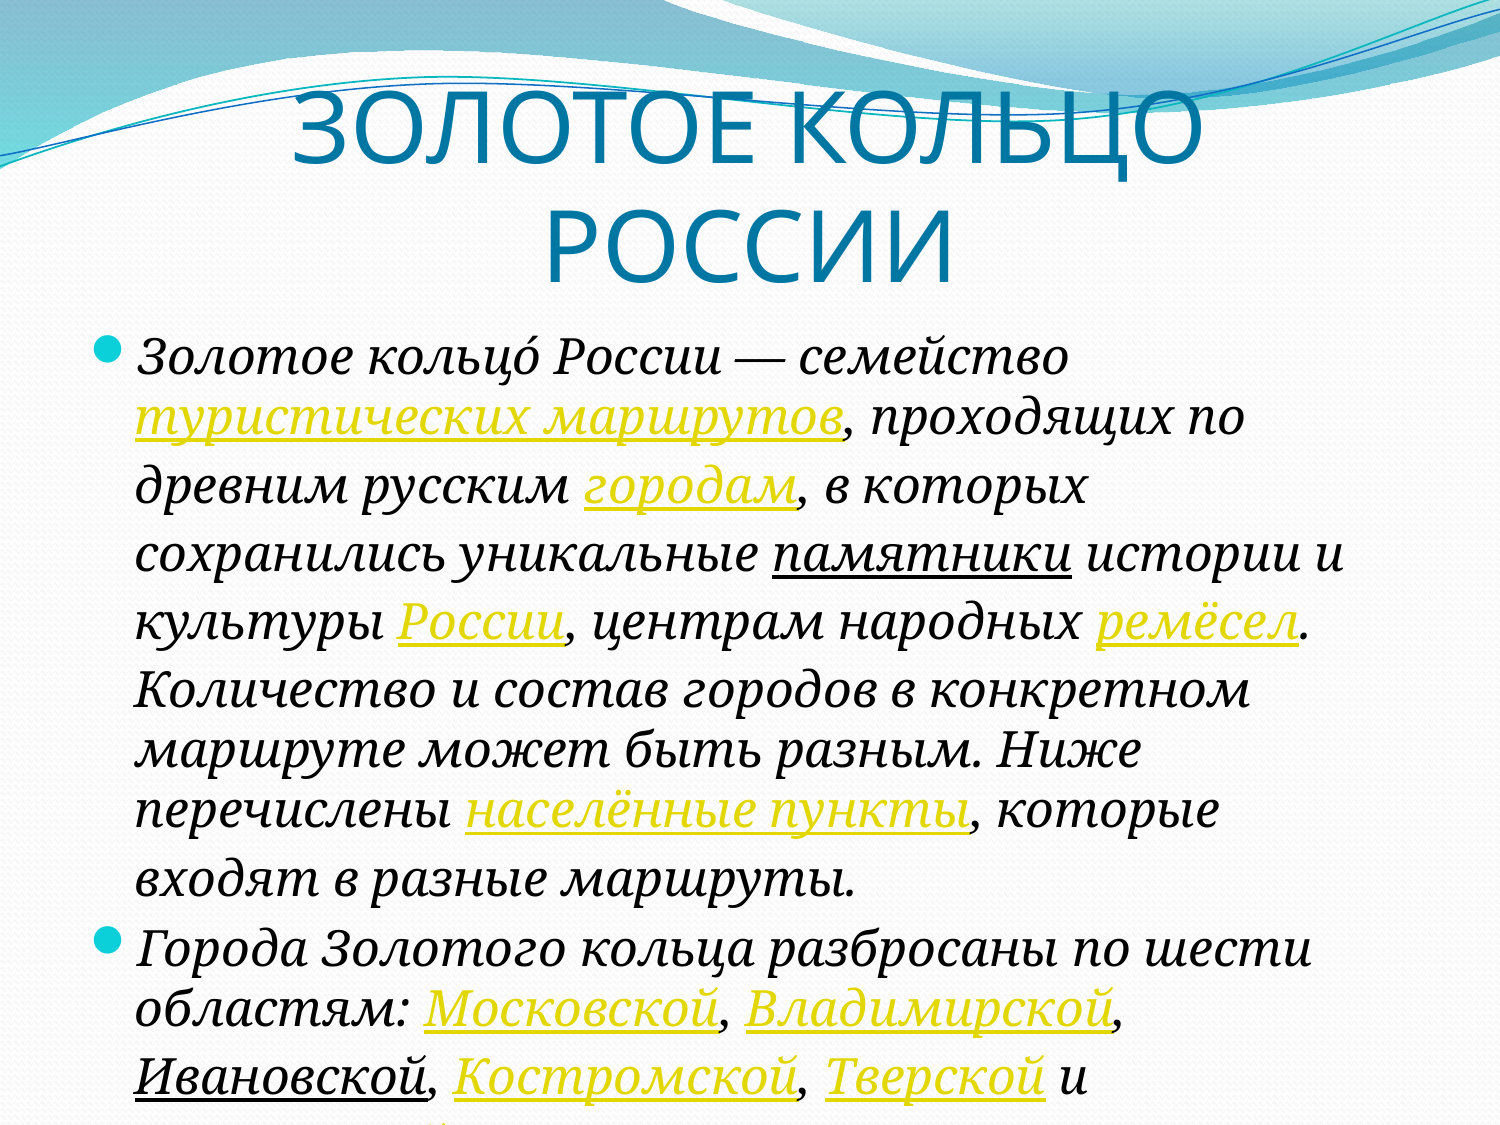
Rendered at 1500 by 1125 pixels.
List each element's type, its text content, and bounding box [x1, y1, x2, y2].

list Золотое кольцо́ России — семейство туристических маршрутов, проходящих по древним русским городам, в которых сохранились уникальные памятники истории и культуры России, центрам народных ремёсел. Количество и состав городов в конкретном маршруте может быть разным. Ниже перечислены населённые пункты, которые входят в разные маршруты. Города Золотого кольца разбросаны по шести областям: Московской, Владимирской, Ивановской, Костромской, Тверской и Ярославской. [75, 317, 1425, 1038]
title ЗОЛОТОЕ КОЛЬЦО РОССИИ [75, 115, 1425, 303]
